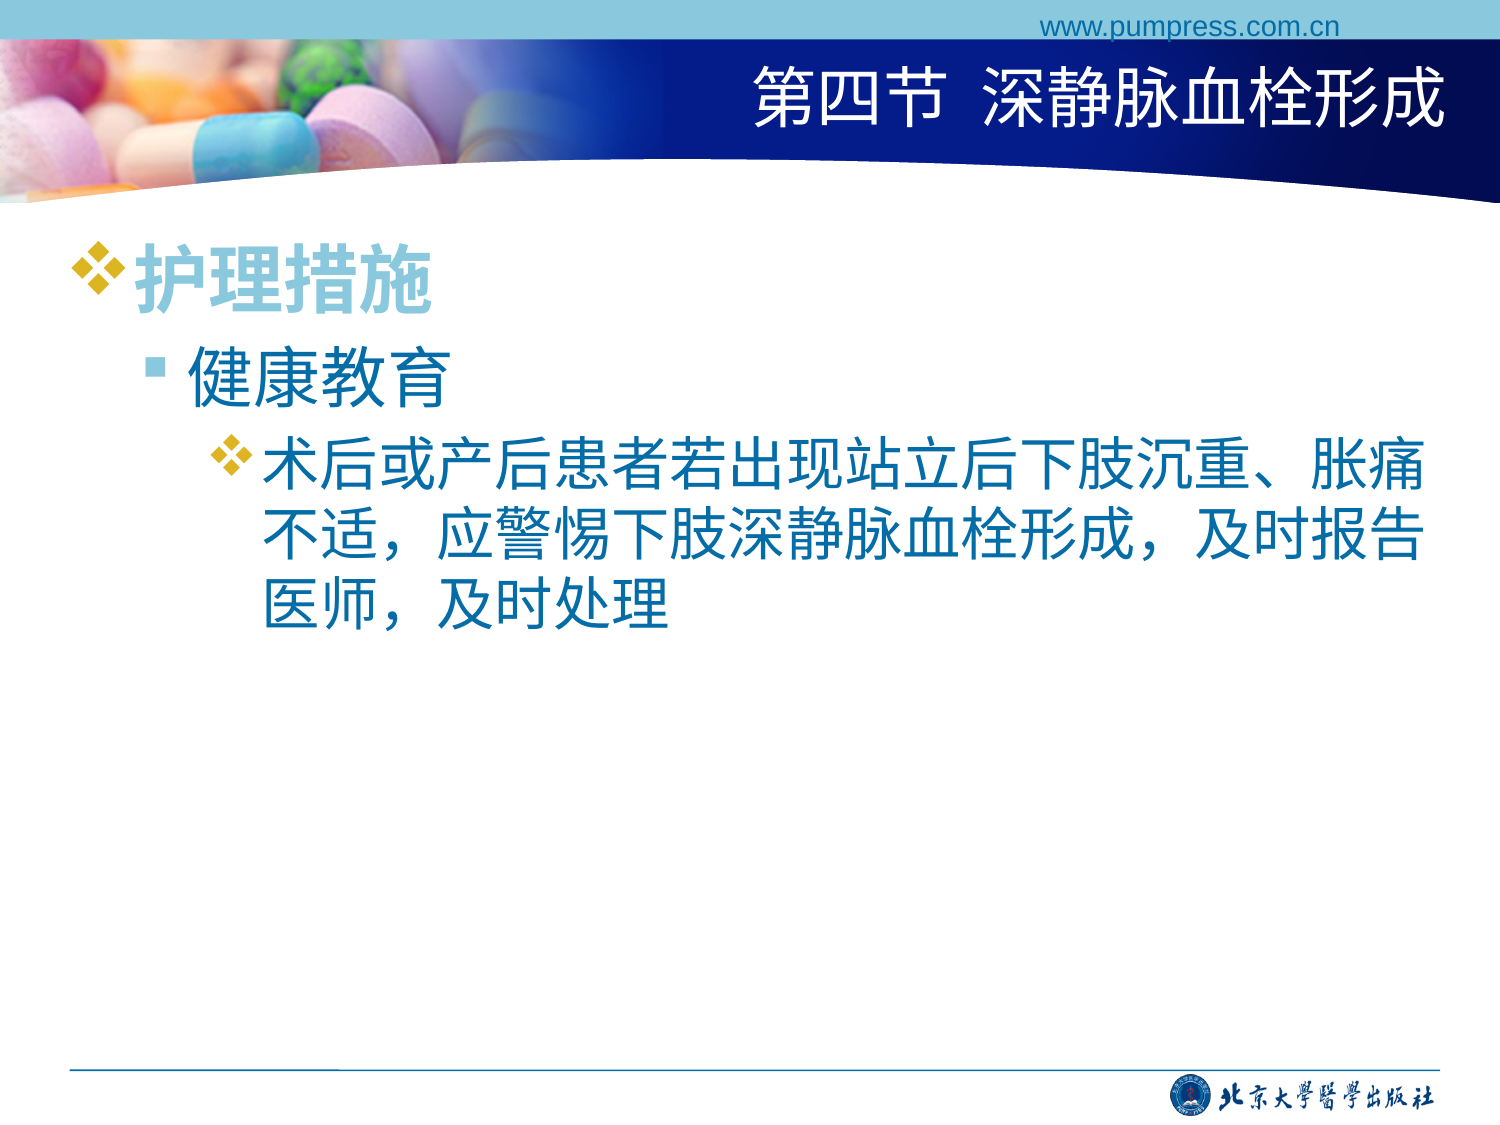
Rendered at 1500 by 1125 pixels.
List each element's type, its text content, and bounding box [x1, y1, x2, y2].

picture [1170, 1074, 1436, 1118]
picture [0, 40, 1500, 203]
slide_number www.pumpress.com.cn [1025, 0, 1463, 38]
title 第四节 深静脉血栓形成 [137, 49, 1463, 143]
list 护理措施 健康教育 术后或产后患者若出现站立后下肢沉重、胀痛不适，应警惕下肢深静脉血栓形成，及时报告医师，及时处理 [49, 224, 1463, 1026]
